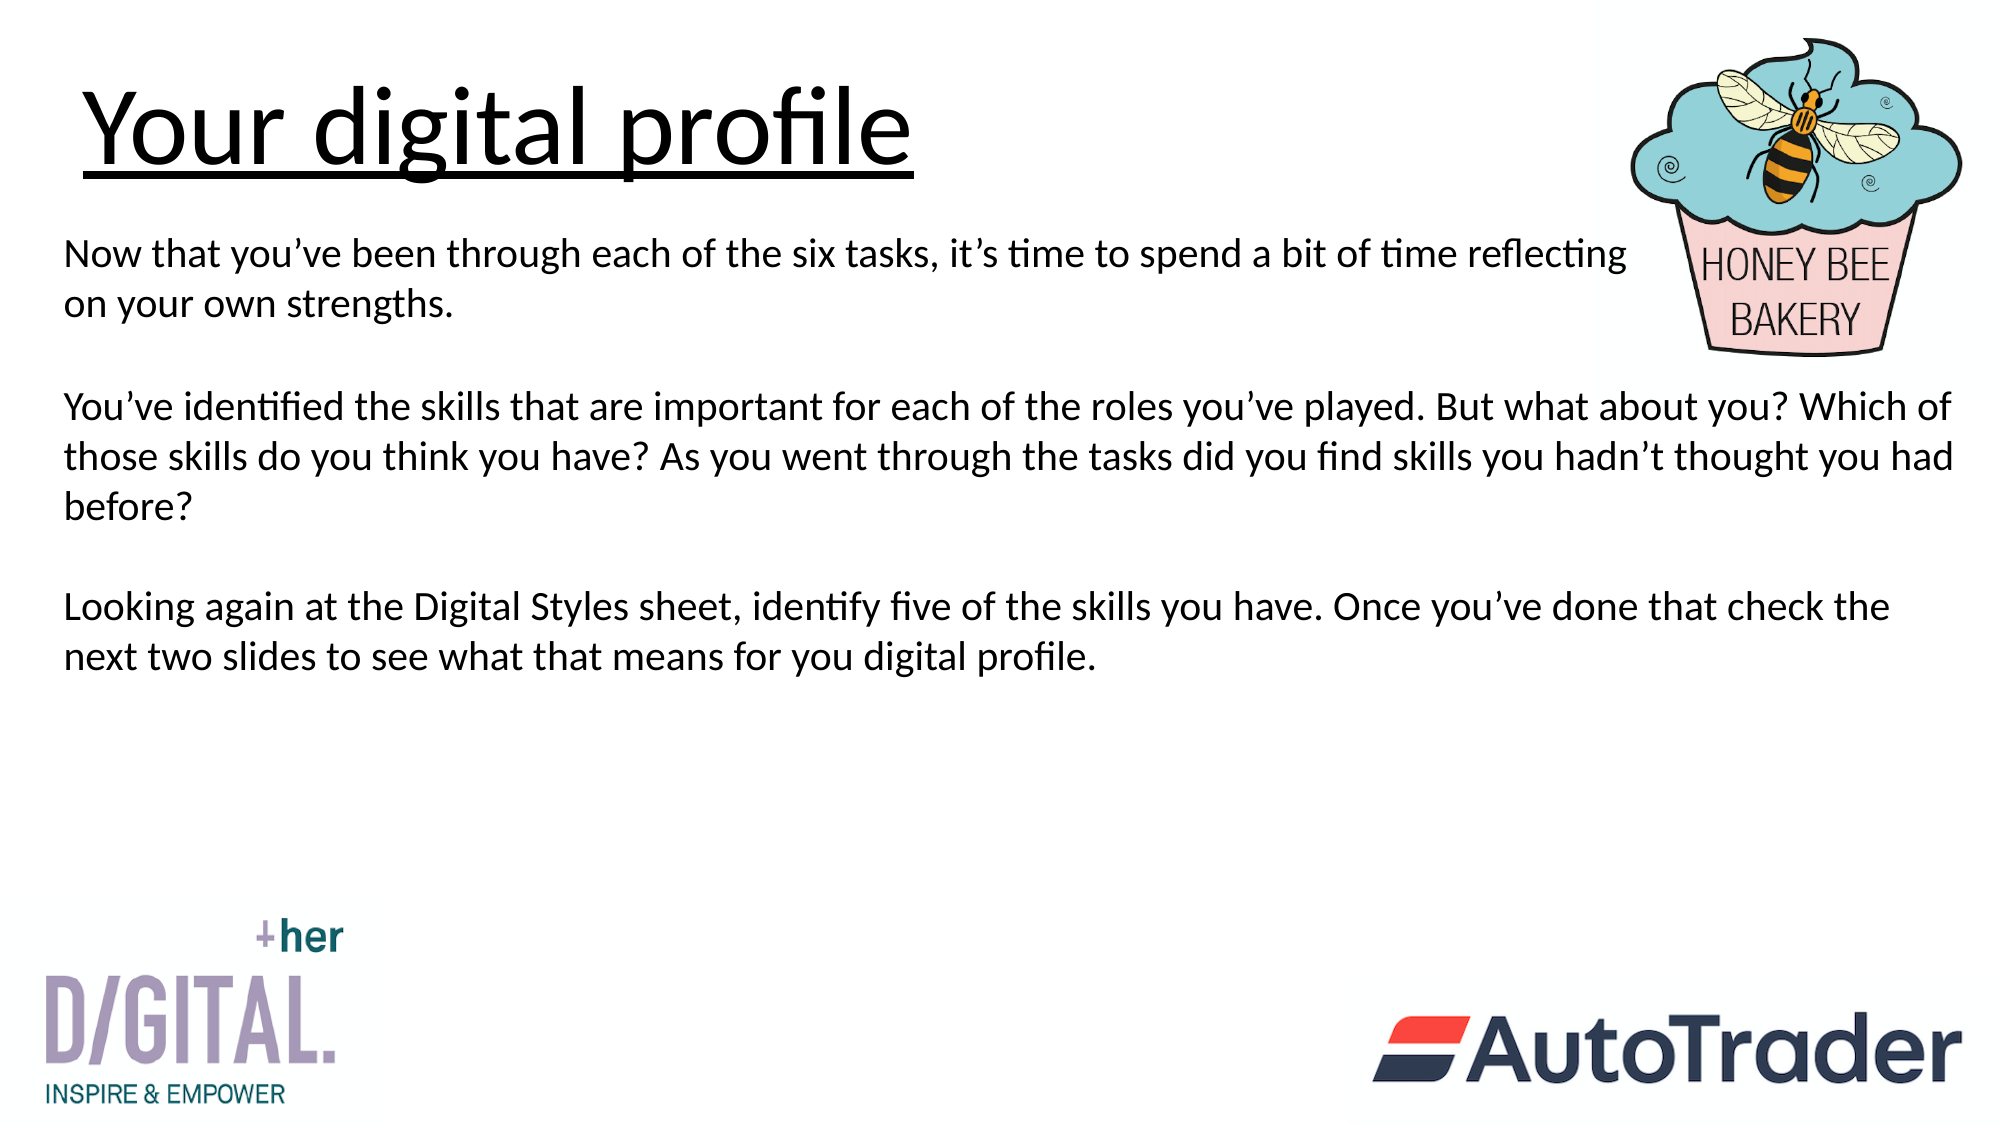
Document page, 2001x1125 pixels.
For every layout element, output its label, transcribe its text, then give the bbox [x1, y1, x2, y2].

picture [1347, 978, 2000, 1125]
text_box You’ve identified the skills that are important for each of the roles you’ve played. But what about you? Which of those skills do you think you have? As you went through the tasks did you find skills you hadn’t thought you had before? Looking again at the Digital Styles sheet, identify five of the skills you have. Once you’ve done that check the next two slides to see what that means for you digital profile. [48, 371, 1981, 837]
picture [1591, 0, 2000, 401]
text_box Now that you’ve been through each of the six tasks, it’s time to spend a bit of time reflecting on your own strengths. [48, 218, 1586, 334]
text_box Your digital profile [67, 44, 1586, 195]
picture [0, 897, 387, 1125]
